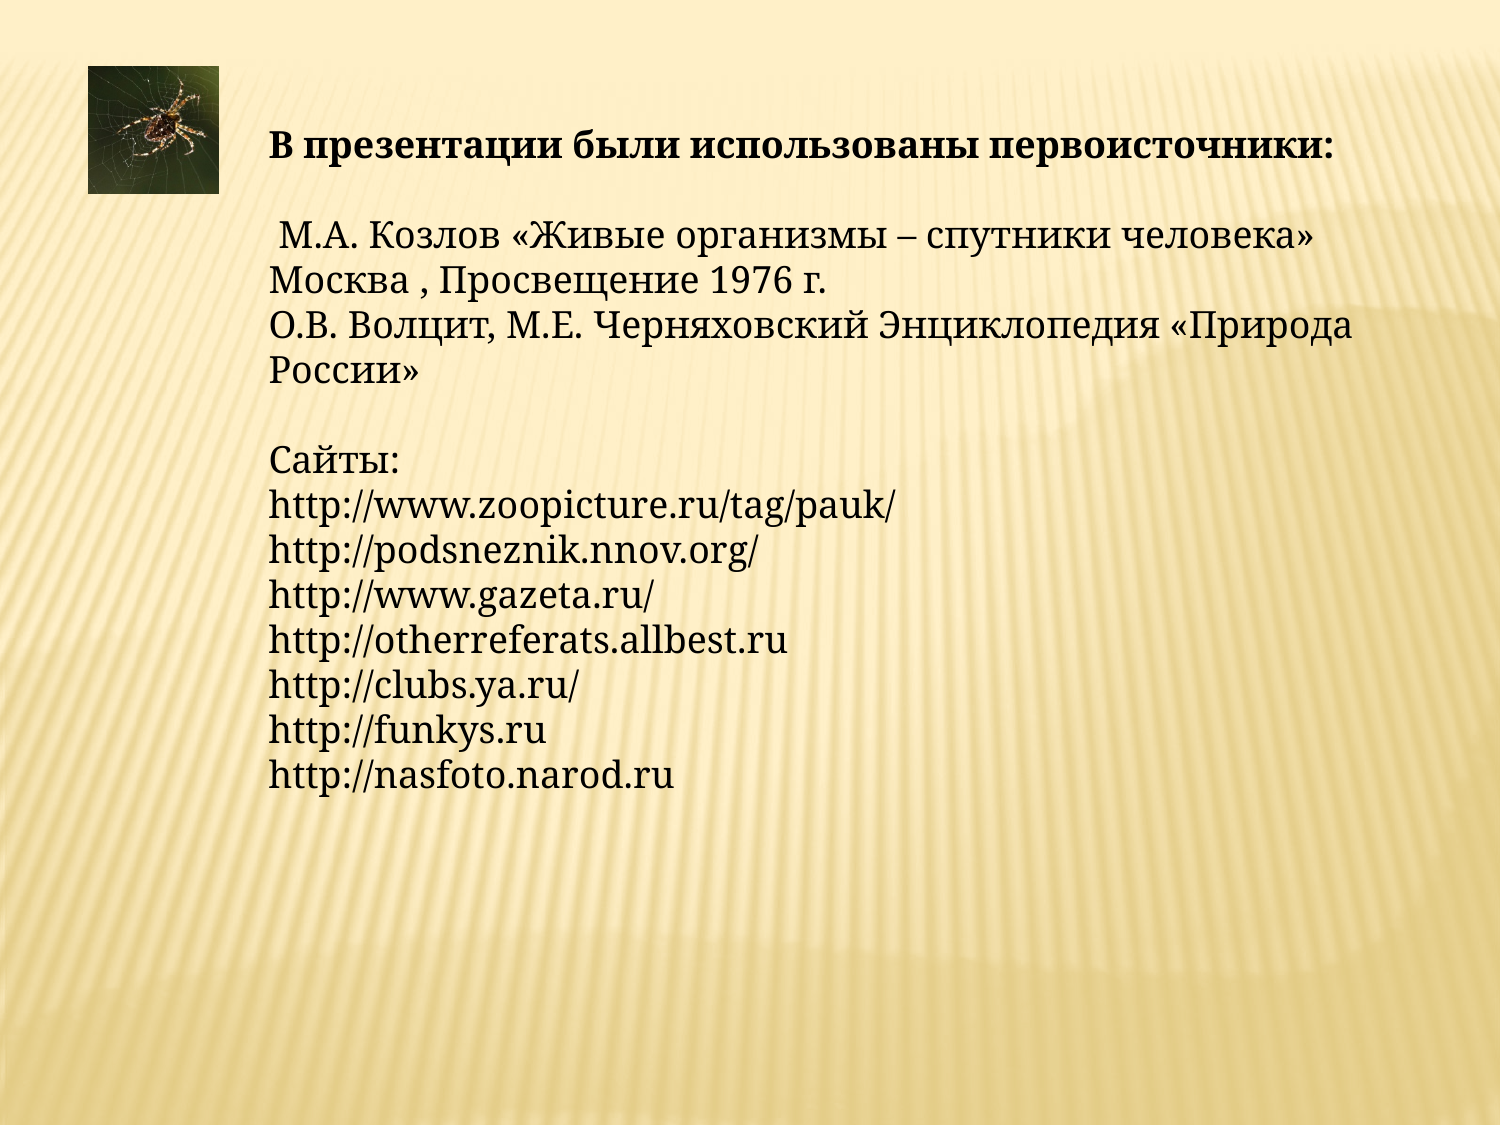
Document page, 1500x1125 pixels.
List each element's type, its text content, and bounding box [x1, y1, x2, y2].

text_box В презентации были использованы первоисточники: М.А. Козлов «Живые организмы – спутники человека» Москва , Просвещение 1976 г. О.В. Волцит, М.Е. Черняховский Энциклопедия «Природа России» Сайты: http://www.zoopicture.ru/tag/pauk/ http://podsneznik.nnov.org/ http://www.gazeta.ru/ http://otherreferats.allbest.ru http://clubs.ya.ru/ http://funkys.ru http://nasfoto.narod.ru [253, 113, 1436, 849]
picture [88, 66, 219, 195]
